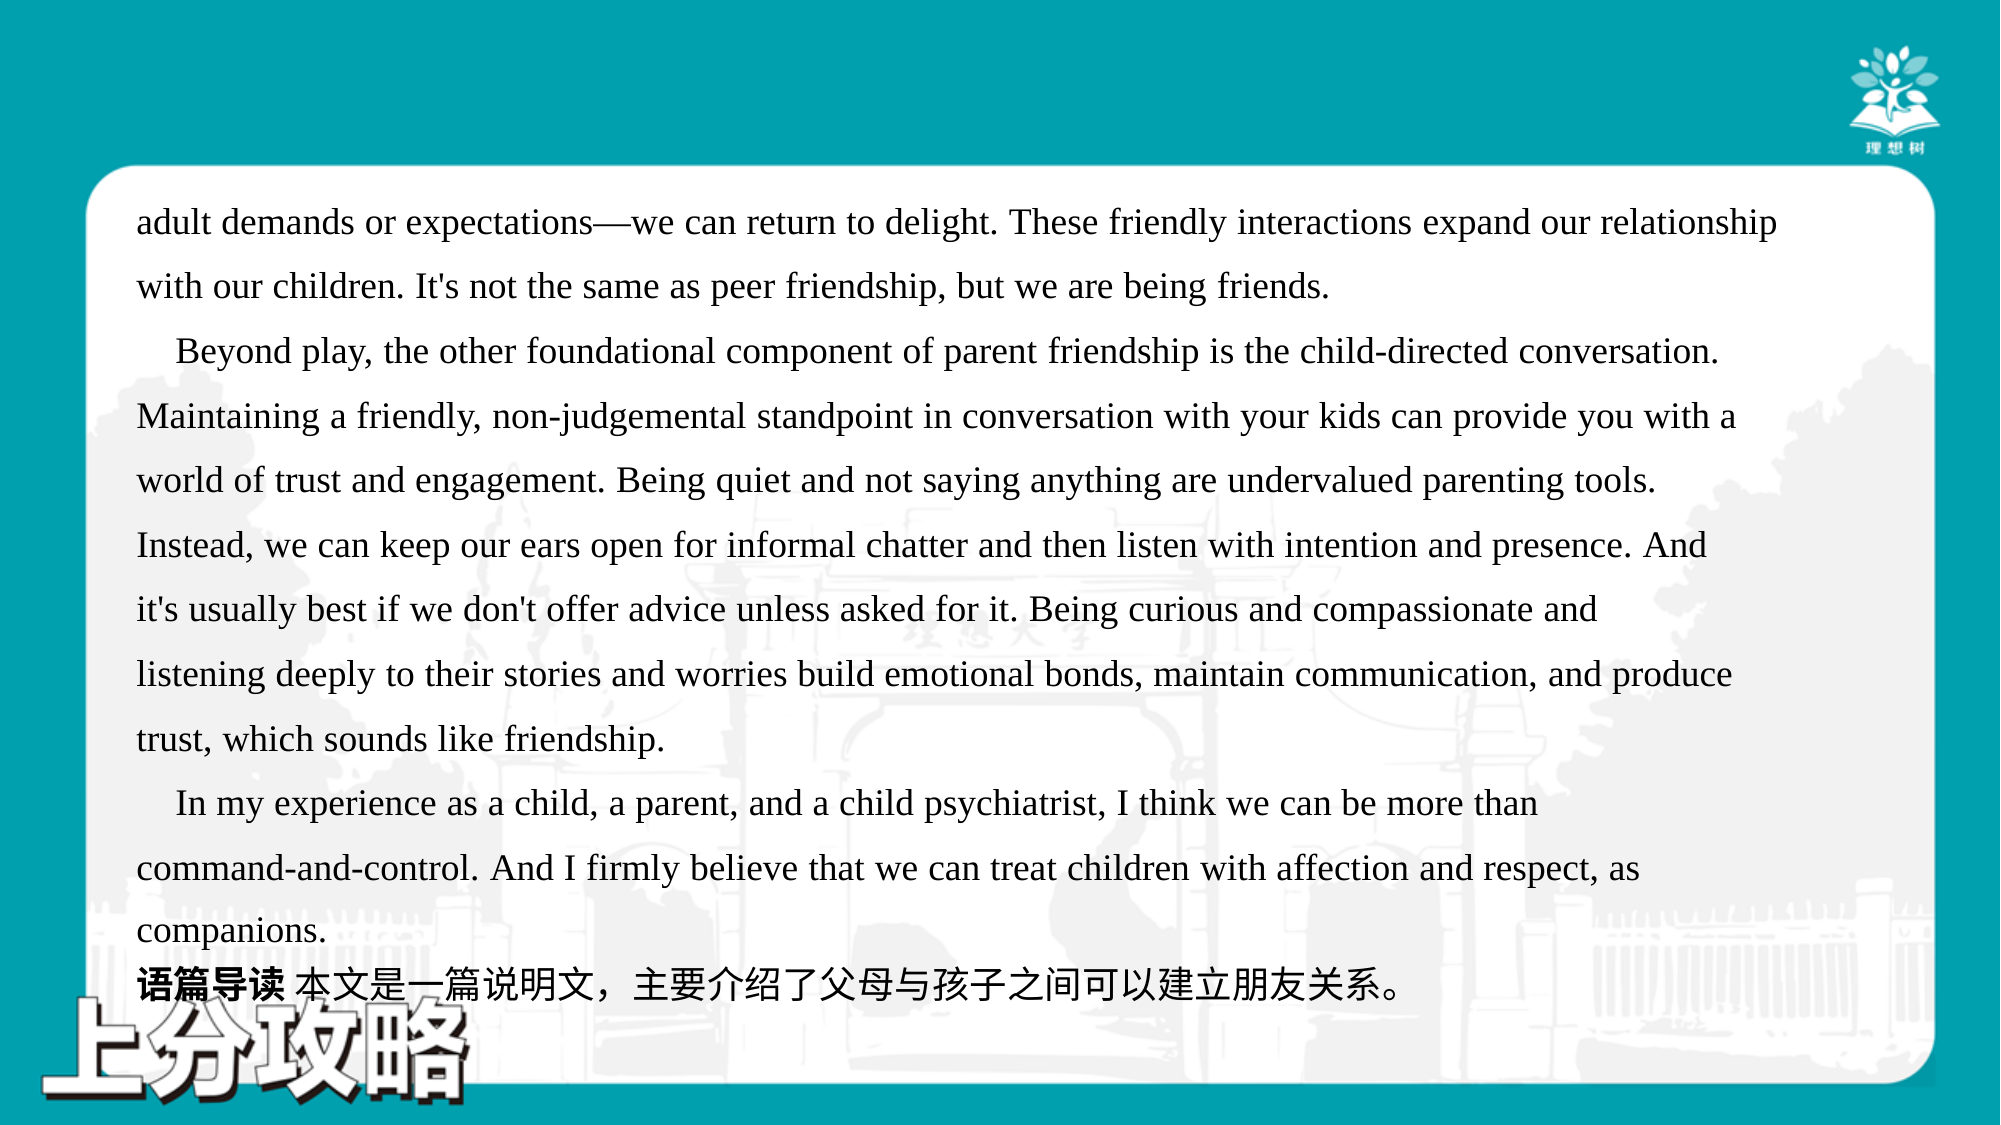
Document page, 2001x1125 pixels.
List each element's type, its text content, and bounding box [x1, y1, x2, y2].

picture [0, 0, 2000, 1125]
text_box adult demands or expectations—we can return to delight. These friendly interactions expand our relationship with our children. It's not the same as peer friendship, but we are being friends. Beyond play, the other foundational component of parent friendship is the child-directed conversation. Maintaining a friendly, non-judgemental standpoint in conversation with your kids can provide you with a world of trust and engagement. Being quiet and not saying anything are undervalued parenting tools. Instead, we can keep our ears open for informal chatter and then listen with intention and presence. And it's usually best if we don't offer advice unless asked for it. Being curious and compassionate and listening deeply to their stories and worries build emotional bonds, maintain communication, and produce trust, which sounds like friendship. In my experience as a child, a parent, and a child psychiatrist, I think we can be more than command-and-control. And I firmly believe that we can treat children with affection and respect, as companions.#4.1 [136, 177, 1865, 943]
text_box 语篇导读 本文是一篇说明文，主要介绍了父母与孩子之间可以建立朋友关系。 [136, 943, 1865, 1000]
